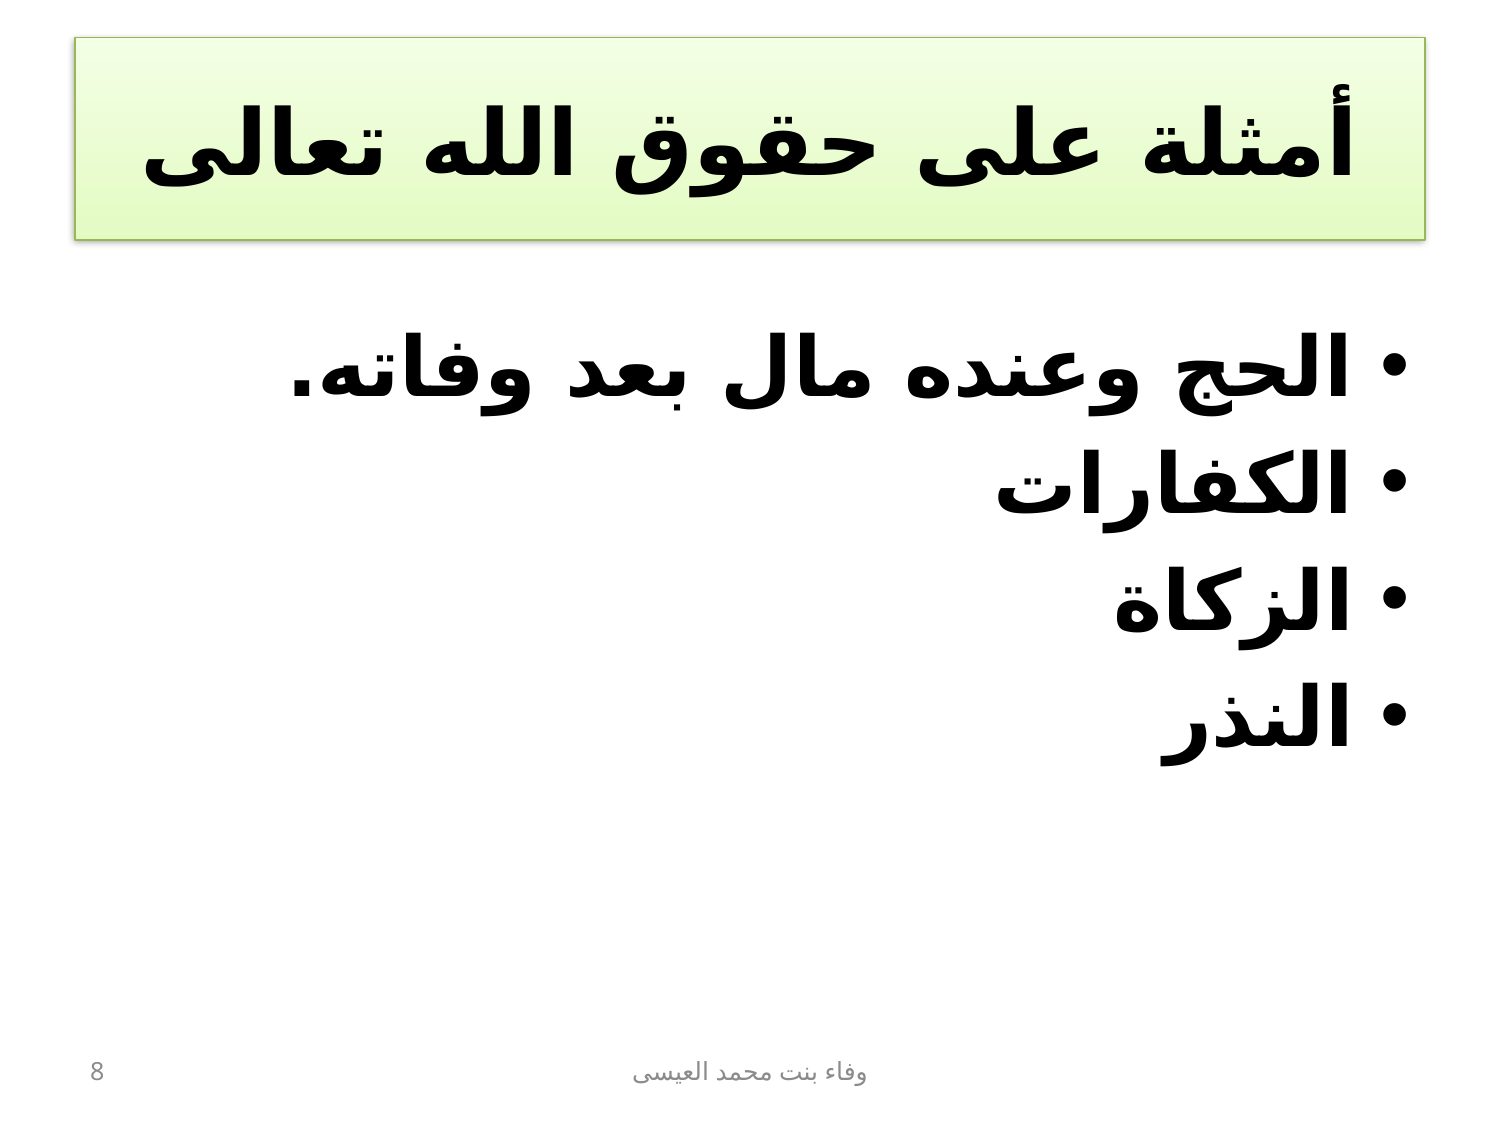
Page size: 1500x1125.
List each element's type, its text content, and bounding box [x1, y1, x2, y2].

slide_number 8 [75, 1042, 425, 1103]
title أمثلة على حقوق الله تعالى [74, 37, 1426, 241]
footer وفاء بنت محمد العيسى [512, 1042, 988, 1103]
list الحج وعنده مال بعد وفاته. الكفارات الزكاة النذر [75, 306, 1425, 959]
